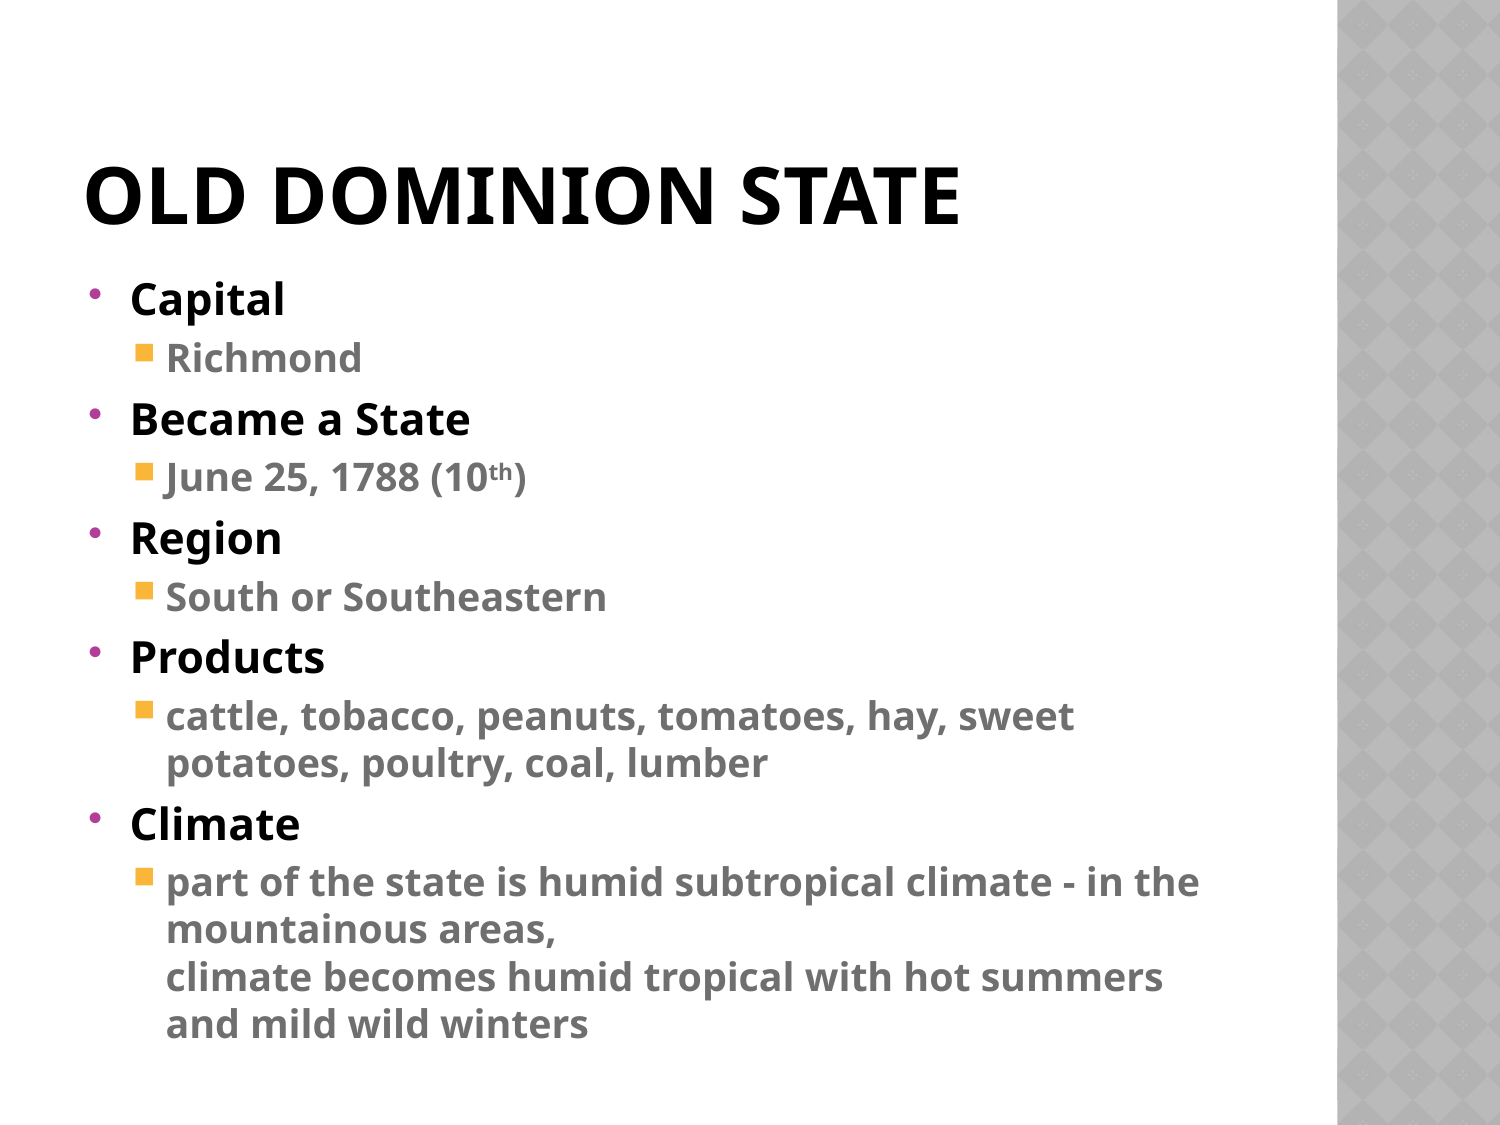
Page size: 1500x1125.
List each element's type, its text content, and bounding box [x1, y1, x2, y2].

list Capital Richmond Became a State June 25, 1788 (10th) Region South or Southeastern Products cattle, tobacco, peanuts, tomatoes, hay, sweet potatoes, poultry, coal, lumber Climate part of the state is humid subtropical climate - in the mountainous areas, climate becomes humid tropical with hot summers and mild wild winters [75, 264, 1263, 1059]
title Old dominion state [75, 52, 1263, 240]
